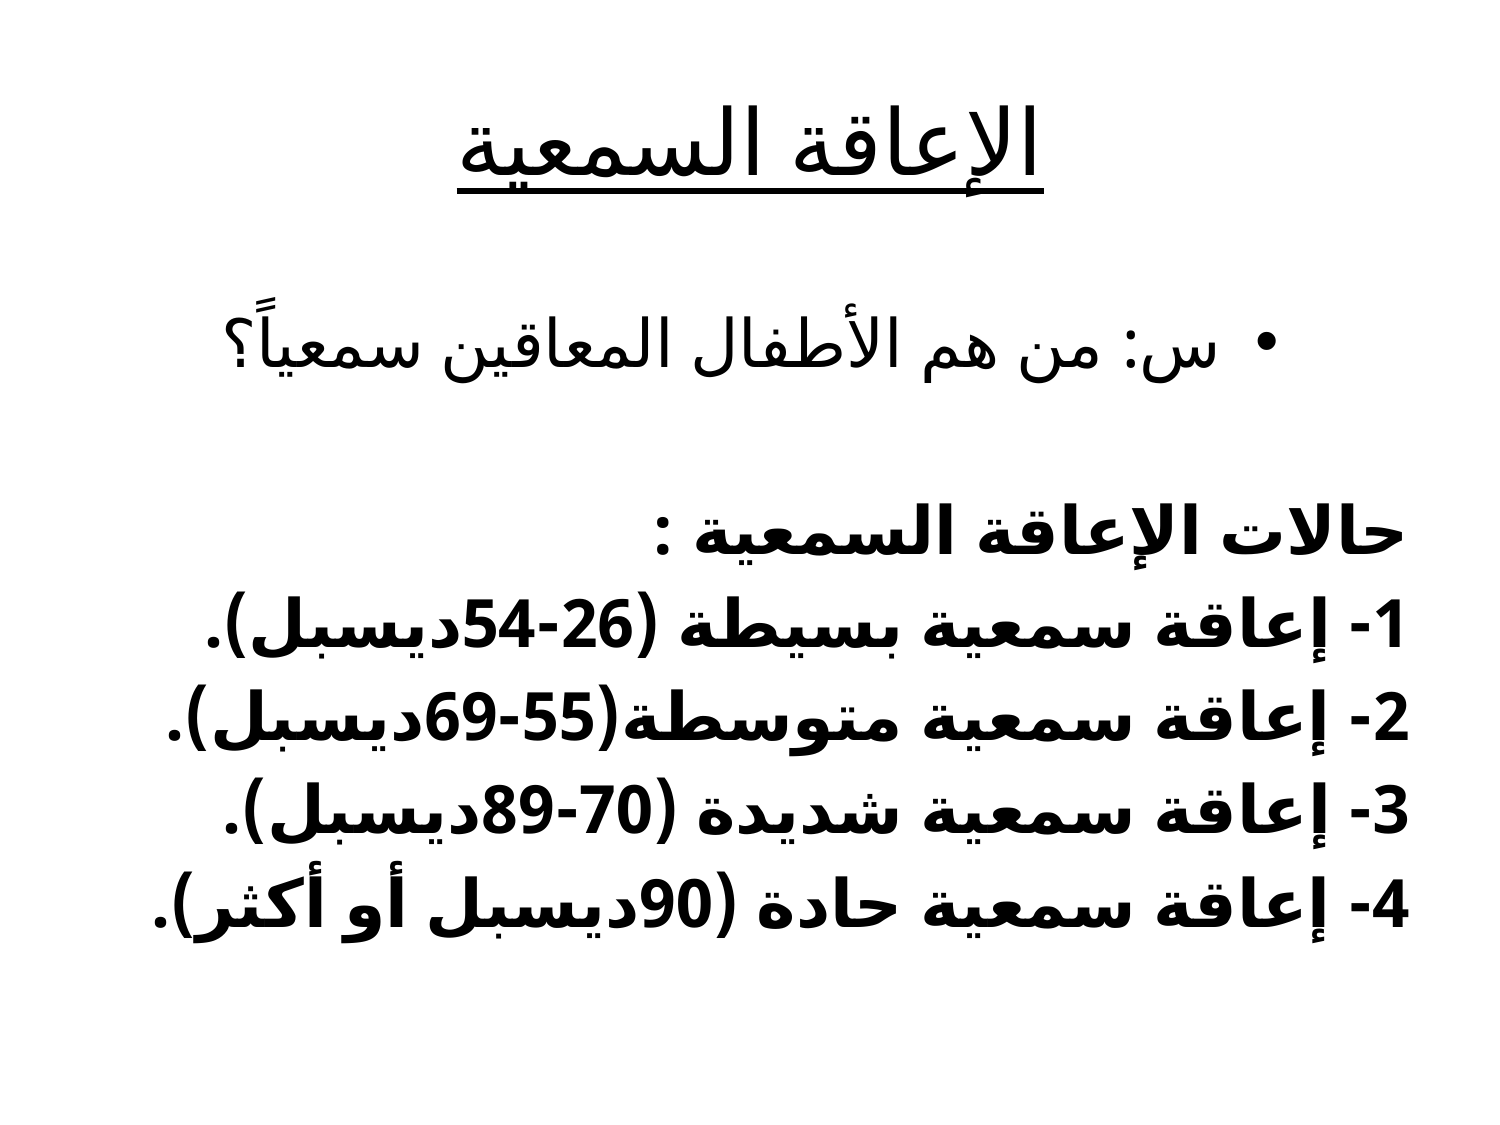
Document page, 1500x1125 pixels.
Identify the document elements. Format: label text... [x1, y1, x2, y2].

title الإعاقة السمعية [75, 45, 1425, 200]
list س: من هم الأطفال المعاقين سمعياً؟ حالات الإعاقة السمعية : 1- إعاقة سمعية بسيطة (26-54ديسبل). 2- إعاقة سمعية متوسطة(55-69ديسبل). 3- إعاقة سمعية شديدة (70-89ديسبل). 4- إعاقة سمعية حادة (90ديسبل أو أكثر). [75, 200, 1425, 1005]
